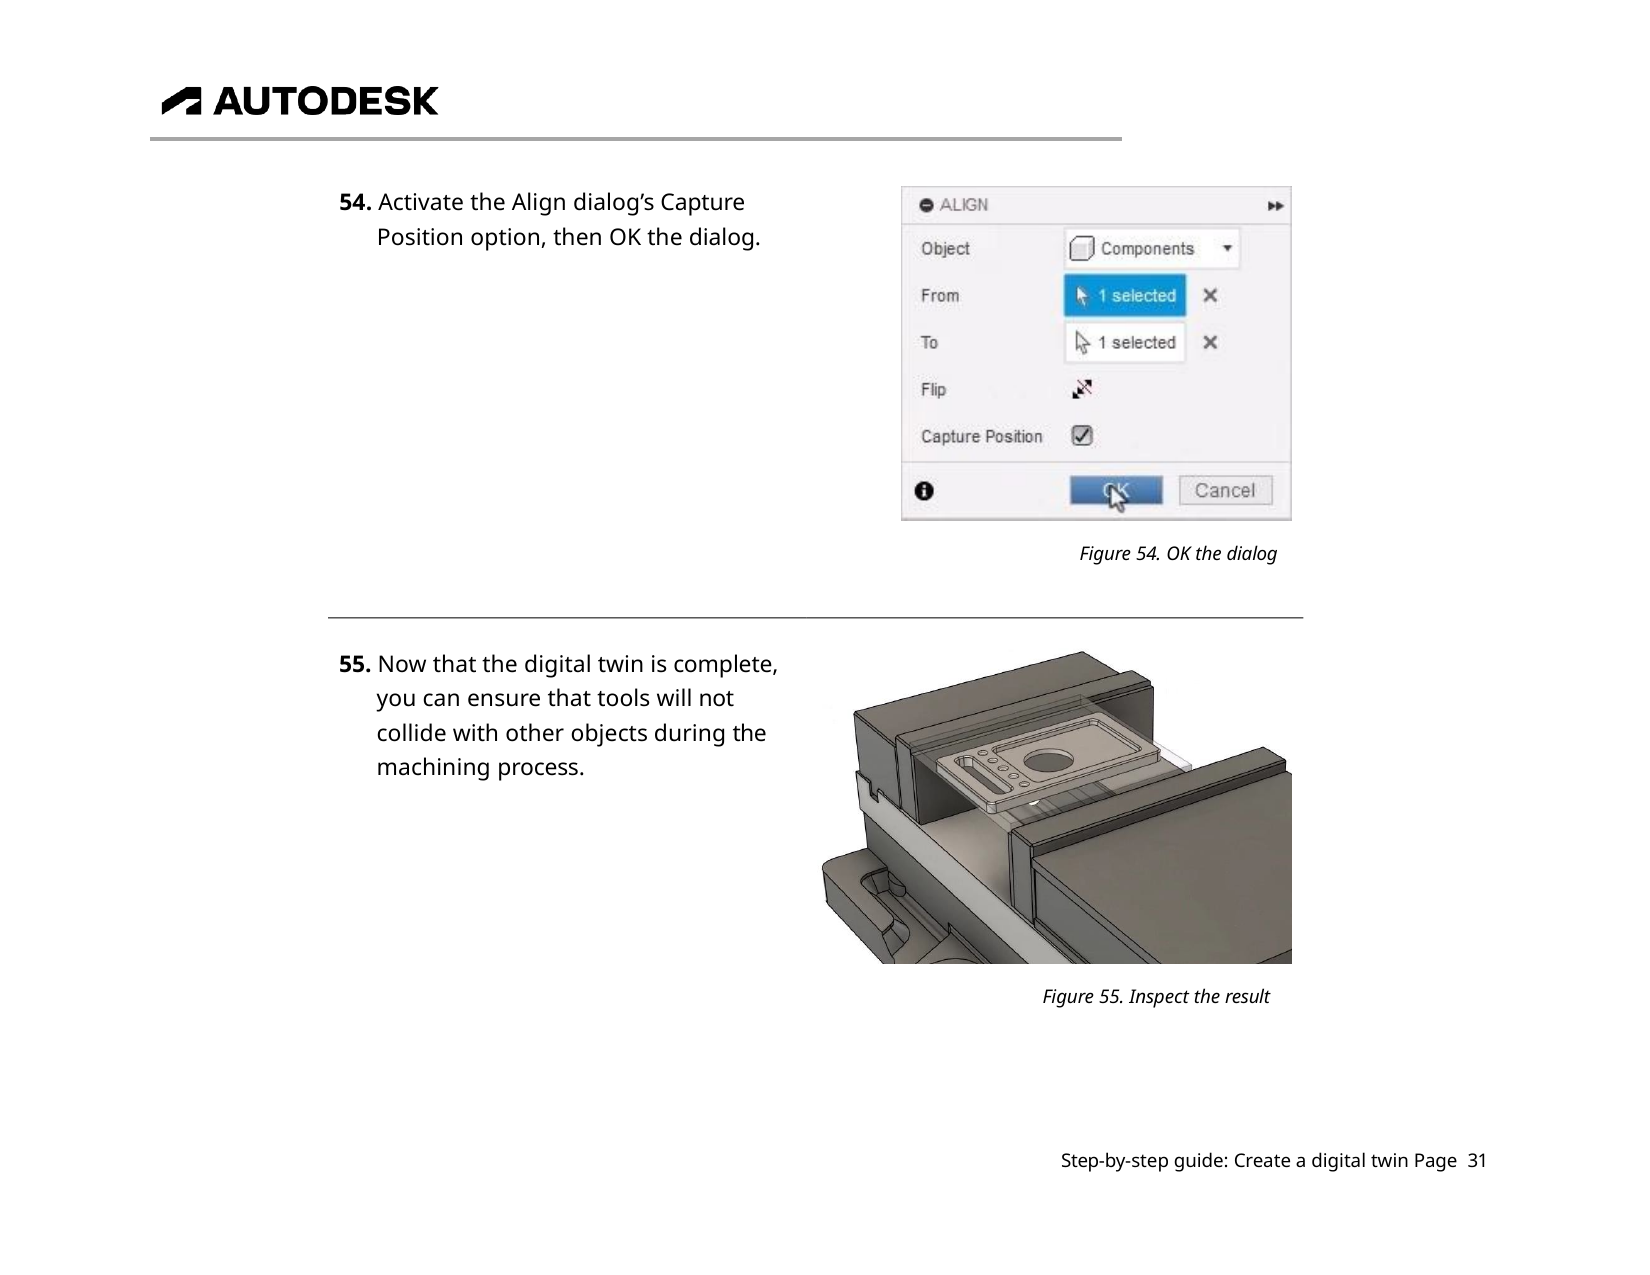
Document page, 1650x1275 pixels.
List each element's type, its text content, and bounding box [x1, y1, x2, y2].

text_box Figure 54. OK the dialog [1077, 539, 1294, 564]
picture [817, 648, 1293, 964]
text_box 55. Now that the digital twin is complete, you can ensure that tools will not collide with other objects during the machining process. [337, 640, 786, 781]
text_box 54. Activate the Align dialog’s Capture Position option, then OK the dialog. [337, 178, 764, 250]
text_box Figure 55. Inspect the result [1040, 982, 1294, 1007]
slide_number Step-by-step guide: Create a digital twin Page 20 [1059, 1145, 1509, 1275]
picture [161, 86, 439, 115]
picture [900, 186, 1292, 522]
